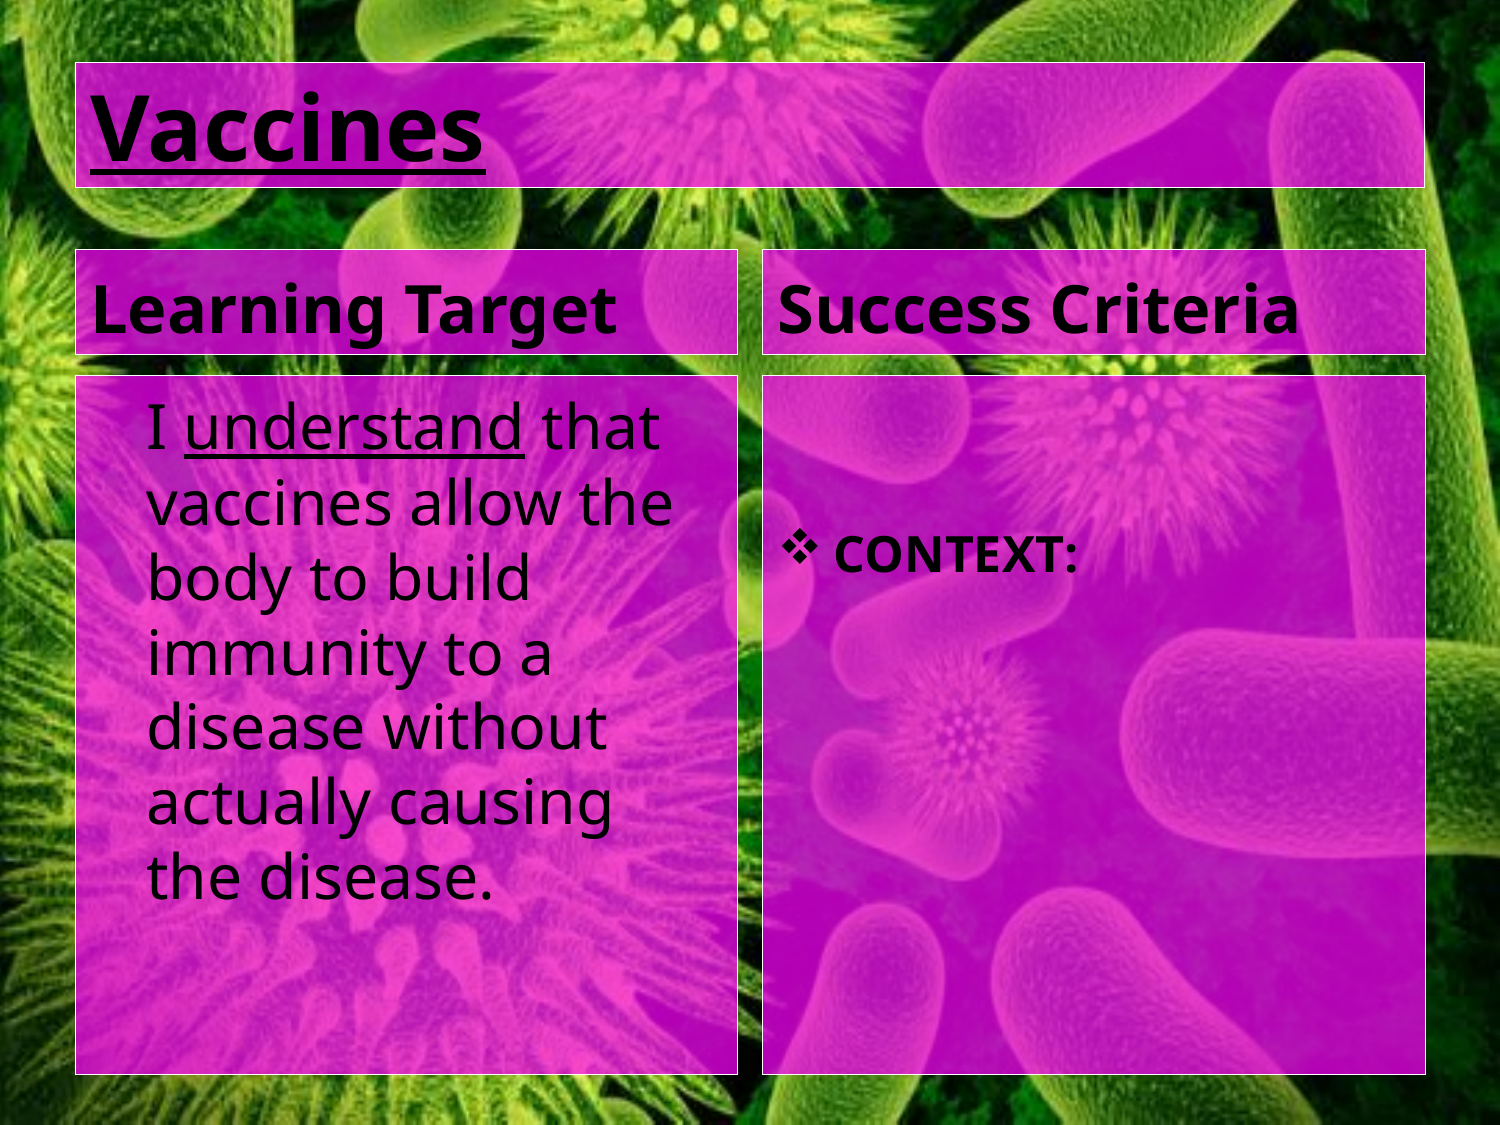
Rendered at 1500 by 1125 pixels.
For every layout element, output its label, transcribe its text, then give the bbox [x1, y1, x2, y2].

list I understand that vaccines allow the body to build immunity to a disease without actually causing the disease. [75, 375, 738, 1075]
list CONTEXT: [762, 375, 1426, 1075]
title Vaccines [75, 62, 1425, 188]
list Learning Target [75, 249, 738, 355]
list Success Criteria [762, 249, 1426, 355]
picture [0, 0, 1500, 1125]
